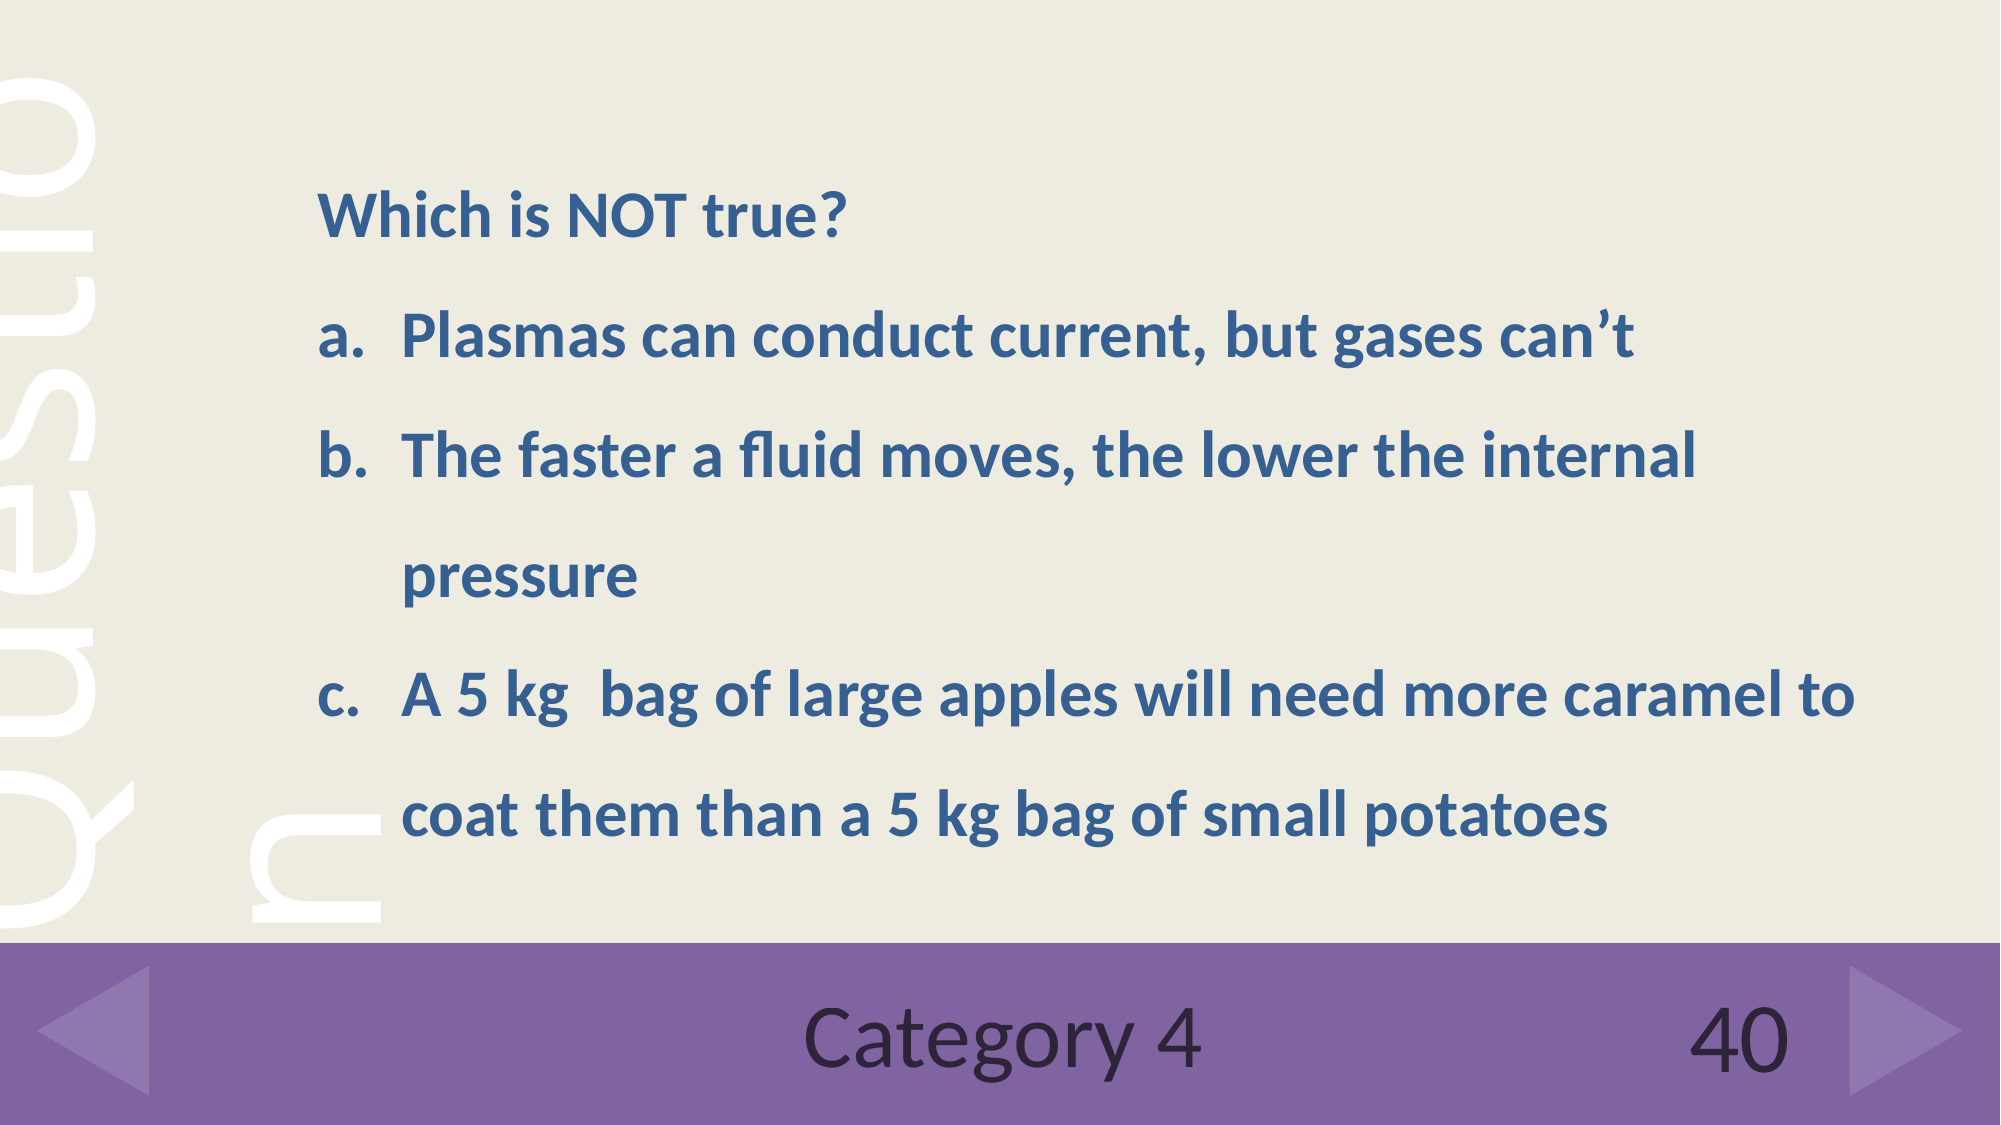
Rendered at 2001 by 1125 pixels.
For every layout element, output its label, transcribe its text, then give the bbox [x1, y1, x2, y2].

title Category 4 [103, 937, 1904, 1125]
list Which is NOT true? Plasmas can conduct current, but gases can’t The faster a fluid moves, the lower the internal pressure A 5 kg bag of large apples will need more caramel to coat them than a 5 kg bag of small potatoes [302, 161, 1889, 820]
